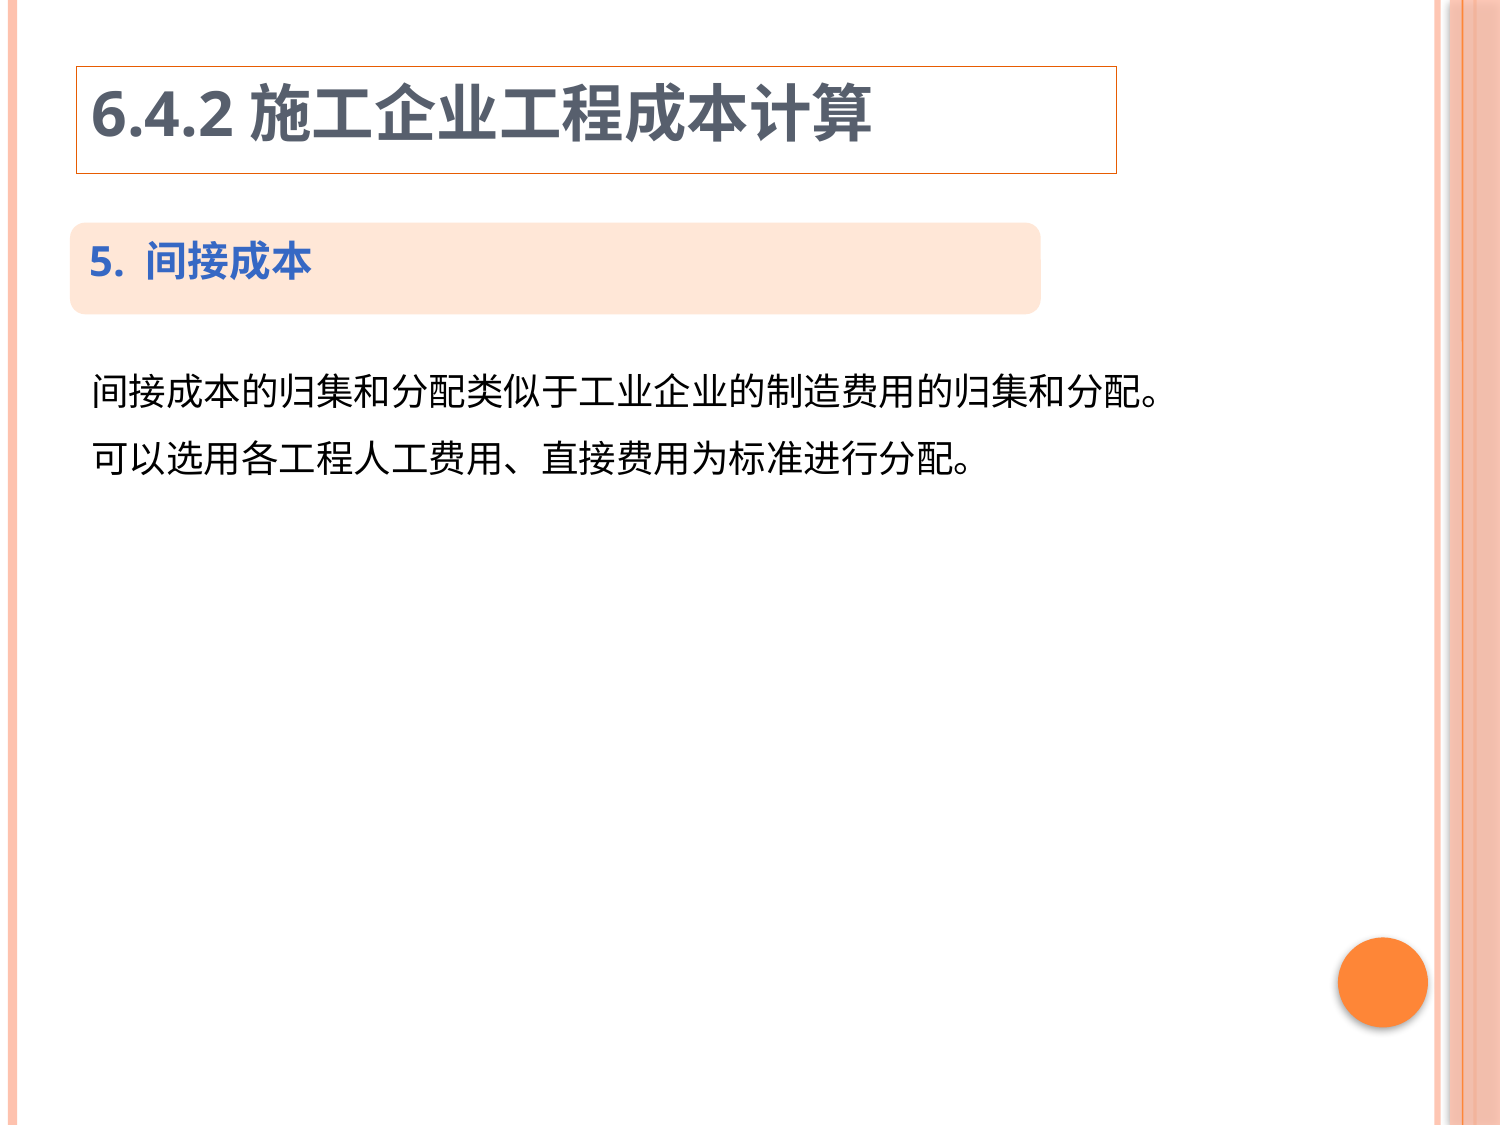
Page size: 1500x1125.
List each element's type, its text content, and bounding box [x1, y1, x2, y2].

text_box 6.4.2施工企业工程成本计算 [76, 66, 1117, 174]
text_box 间接成本的归集和分配类似于工业企业的制造费用的归集和分配。可以选用各工程人工费用、直接费用为标准进行分配。 [76, 338, 1199, 488]
text_box 5. 间接成本 [69, 222, 1041, 315]
